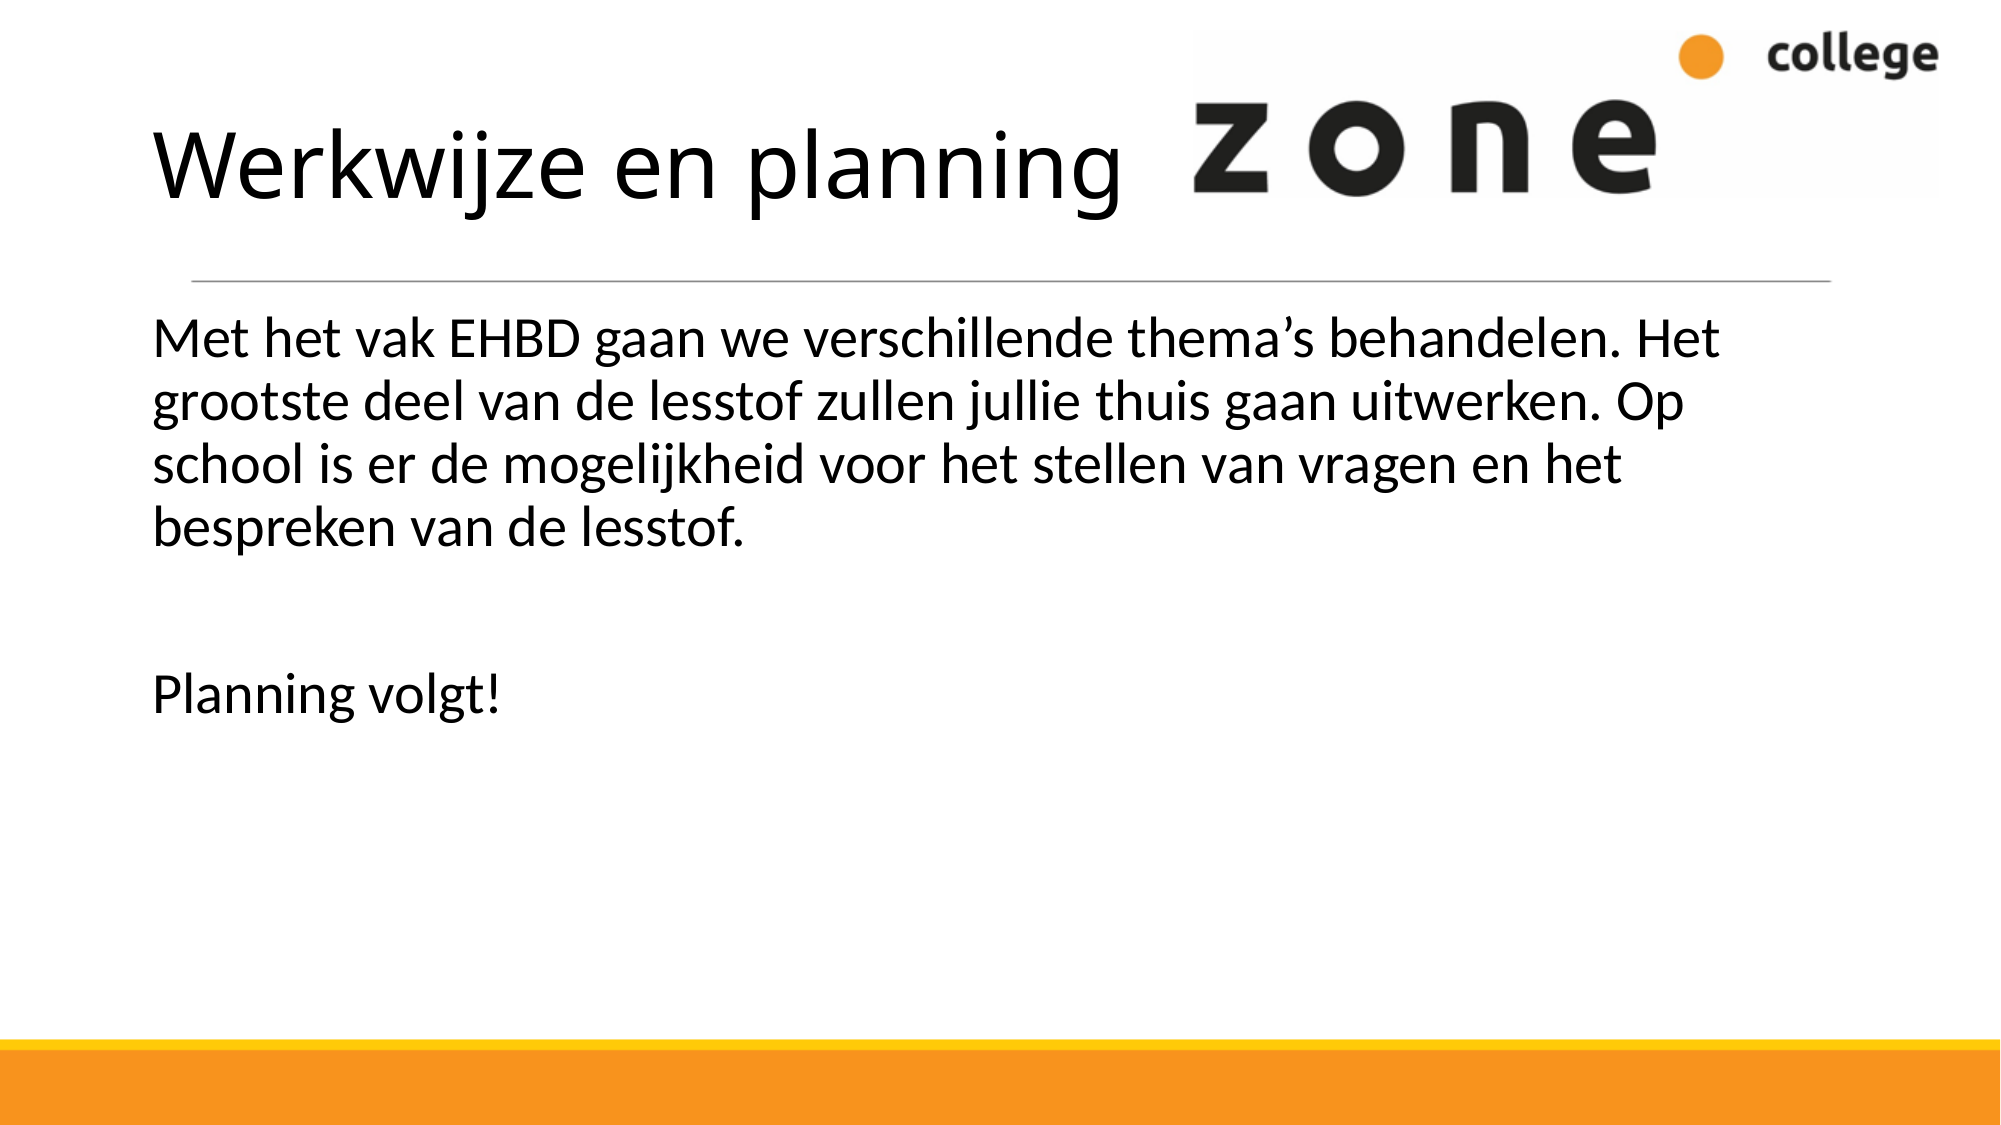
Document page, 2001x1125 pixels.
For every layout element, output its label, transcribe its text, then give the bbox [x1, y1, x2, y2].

title Werkwijze en planning [137, 59, 1863, 278]
list Met het vak EHBD gaan we verschillende thema’s behandelen. Het grootste deel van de lesstof zullen jullie thuis gaan uitwerken. Op school is er de mogelijkheid voor het stellen van vragen en het bespreken van de lesstof. Planning volgt! [137, 299, 1863, 1014]
picture [0, 0, 2001, 1125]
